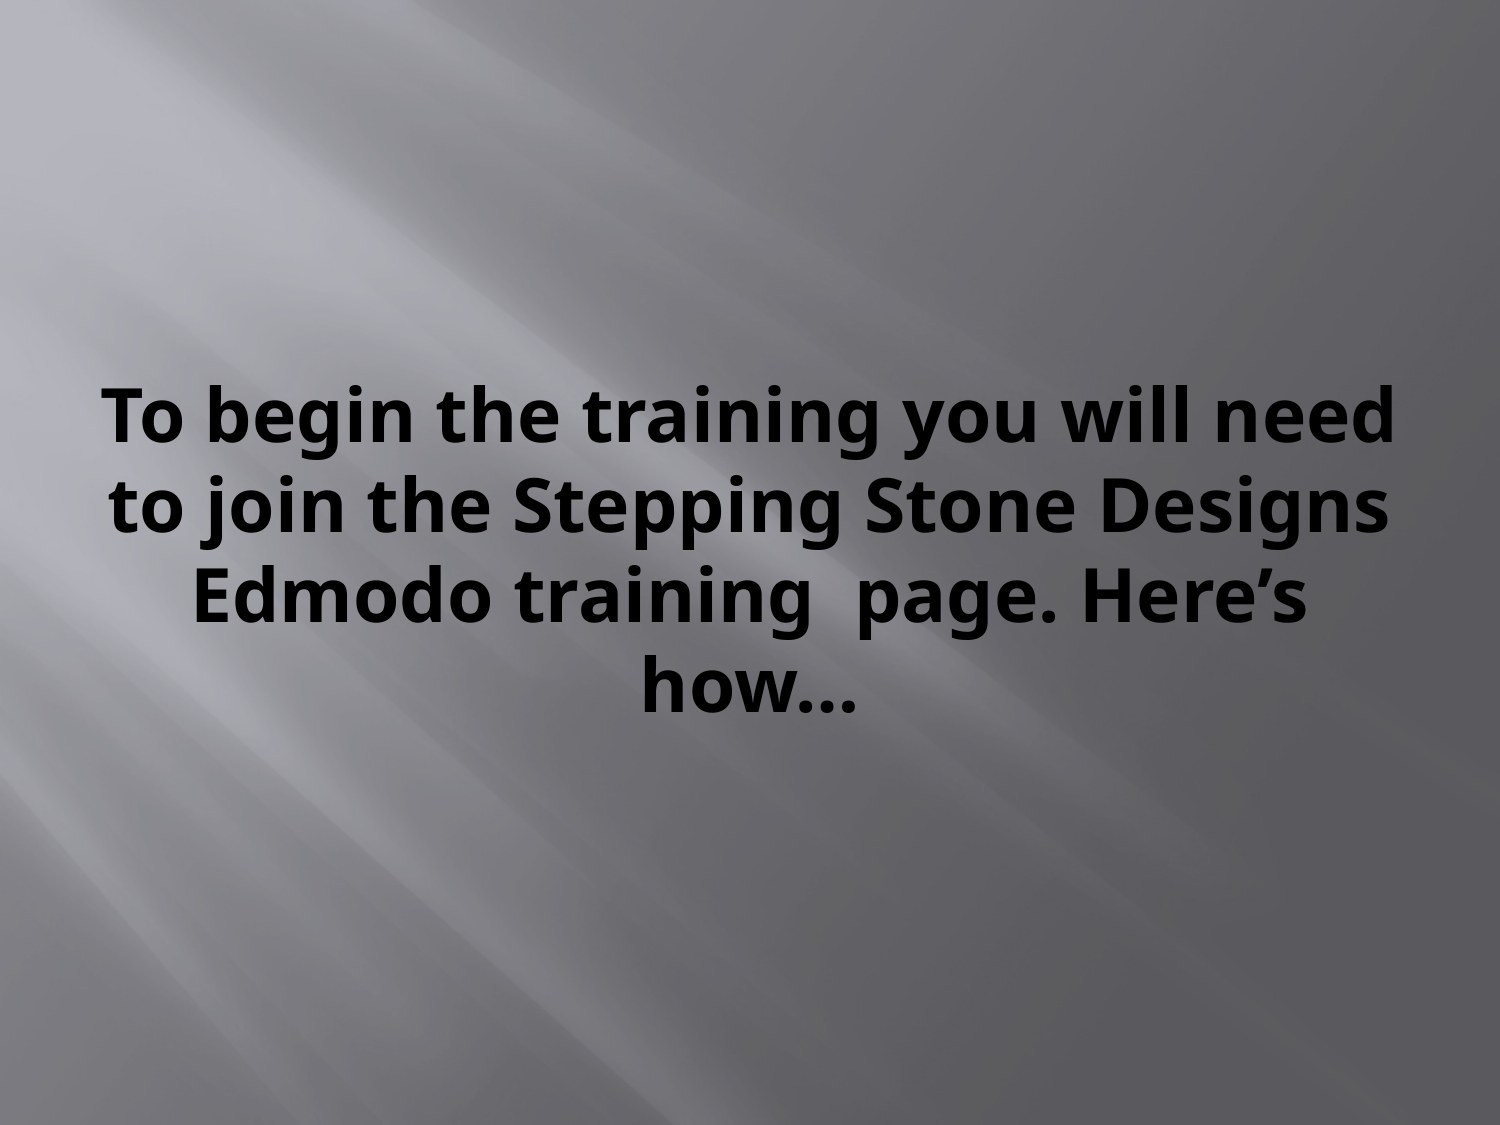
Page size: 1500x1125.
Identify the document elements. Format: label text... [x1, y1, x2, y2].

title To begin the training you will need to join the Stepping Stone Designs Edmodo training page. Here’s how… [75, 45, 1425, 1050]
